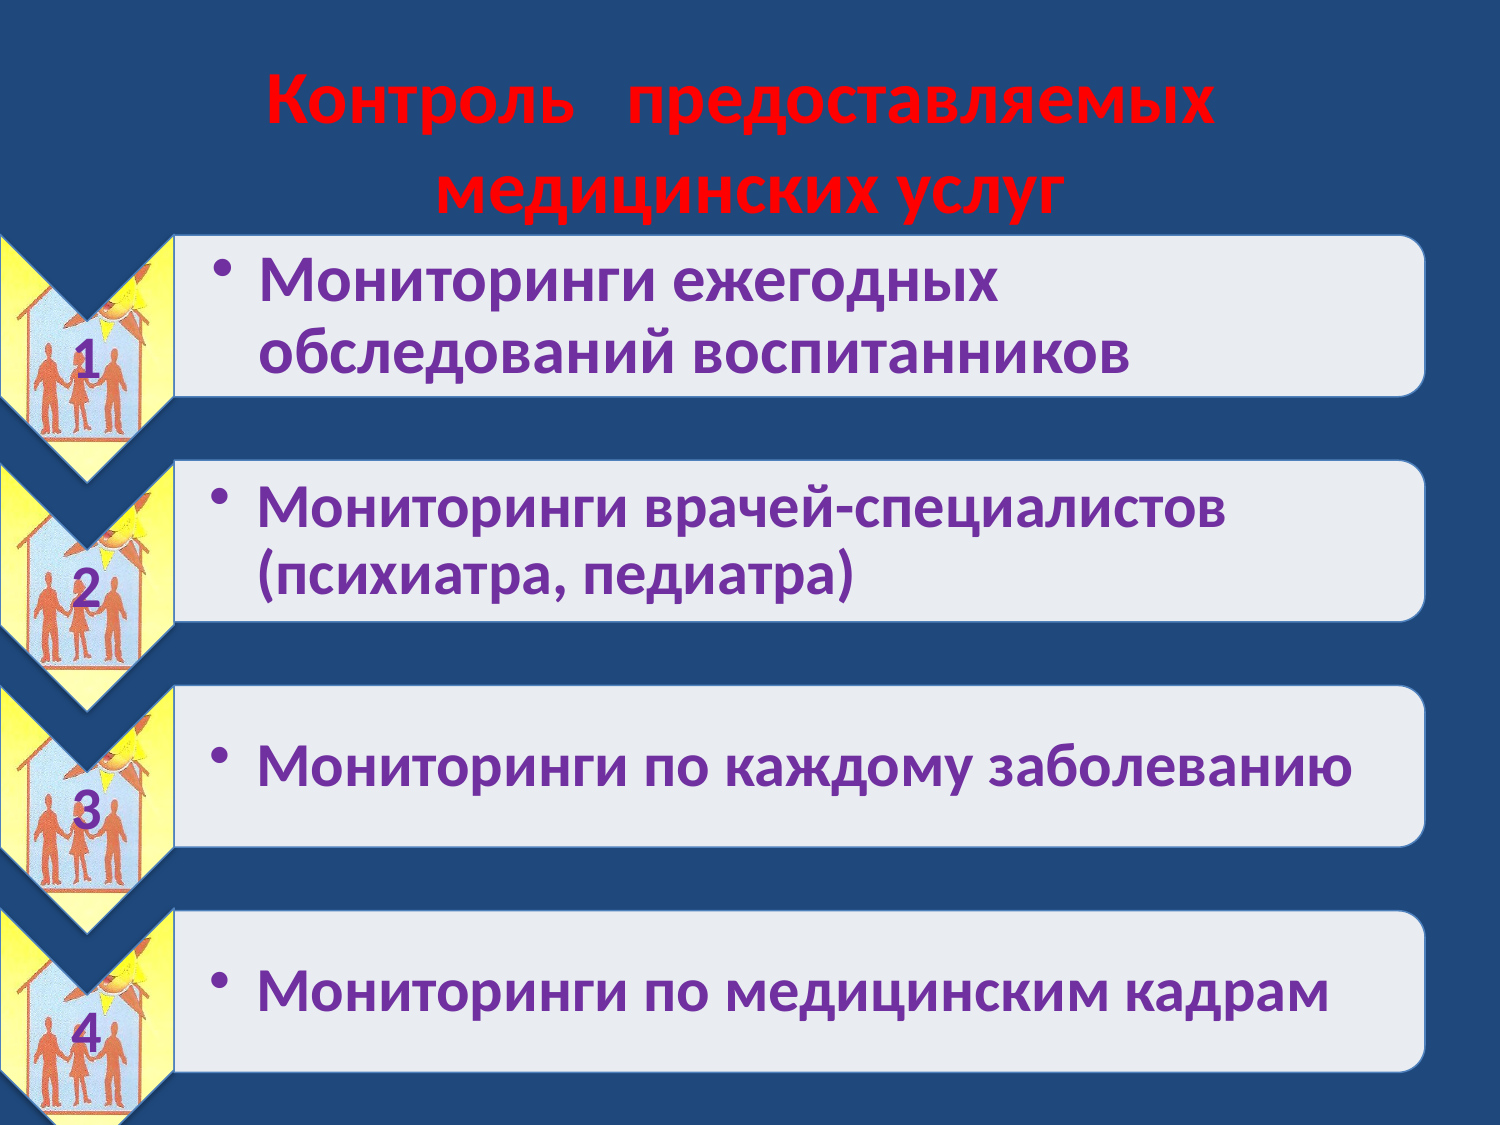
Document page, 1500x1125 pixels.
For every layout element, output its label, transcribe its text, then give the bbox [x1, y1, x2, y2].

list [0, 234, 1426, 1125]
title Контроль предоставляемых медицинских услуг [74, 44, 1426, 233]
